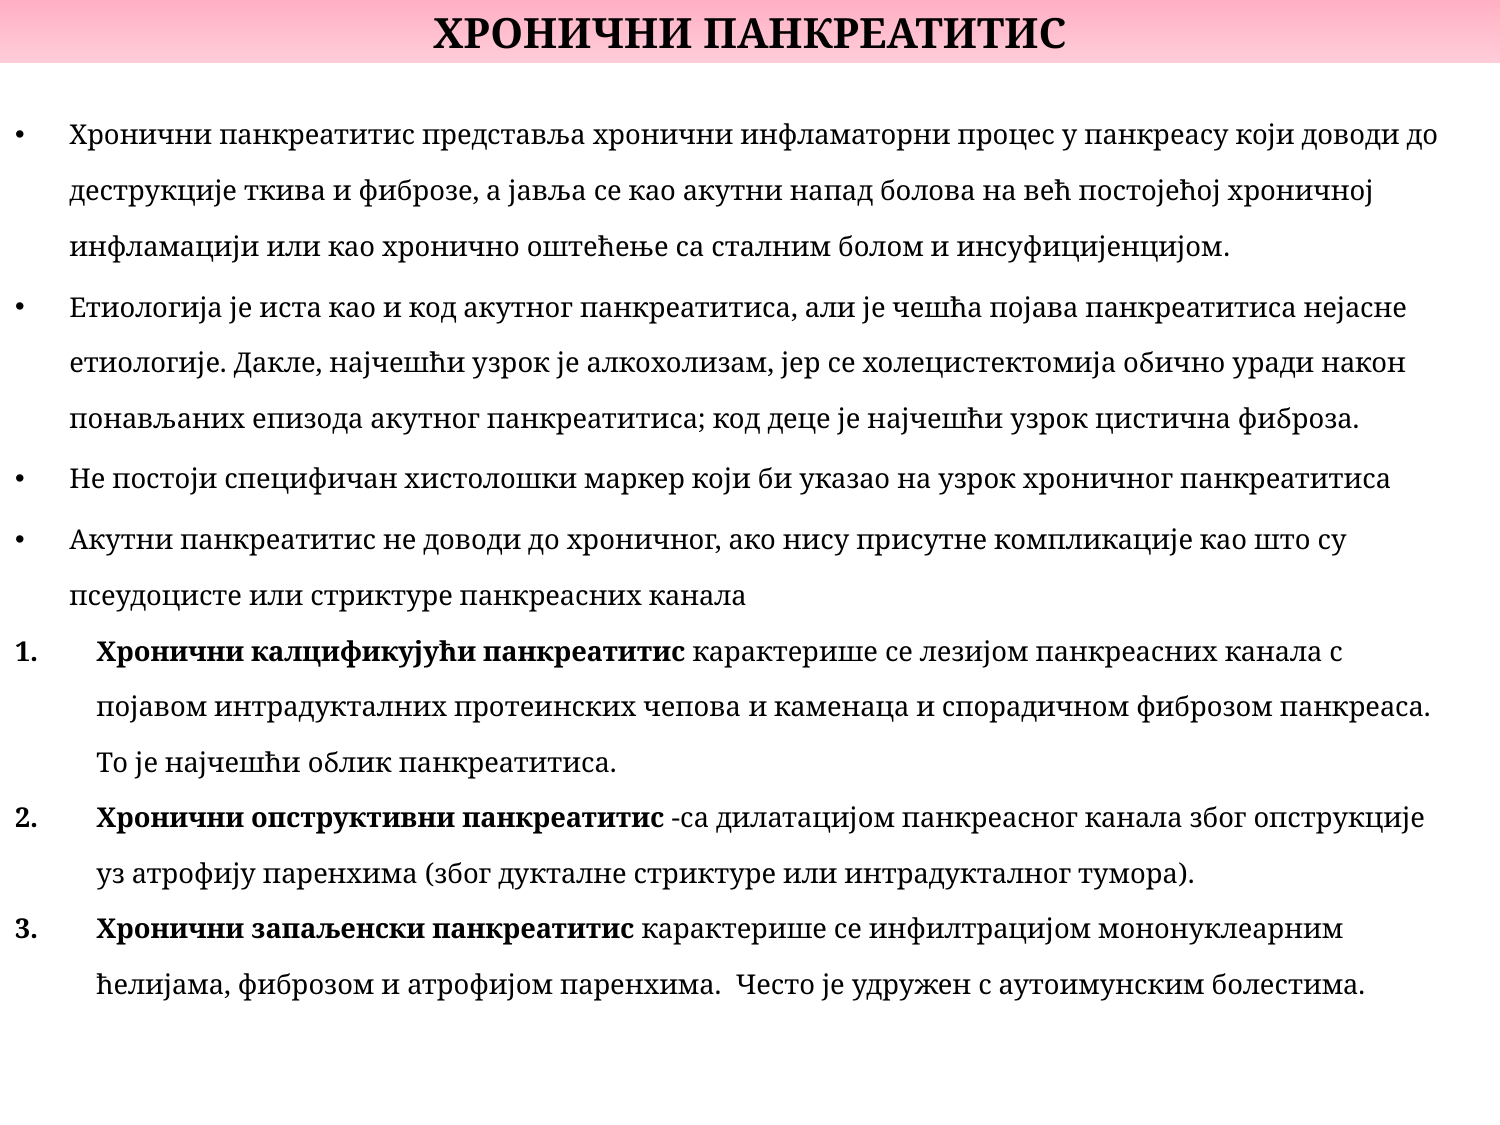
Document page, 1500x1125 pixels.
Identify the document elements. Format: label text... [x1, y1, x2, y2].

list Хронични панкреатитис представља хронични инфламаторни процес у панкреасу који доводи до деструкције ткива и фиброзе, а јавља се као акутни напад болова на већ постојећој хроничној инфламацији или као хронично оштећење са сталним болом и инсуфицијенцијом. Етиологија је иста као и код акутног панкреатитиса, али је чешћа појава панкреатитиса нејасне етиологије. Дакле, најчешћи узрок је алкохолизам, јер се холецистектомија обично уради након понављаних епизода акутног панкреатитиса; код деце је најчешћи узрок цистична фиброза. Не постоји специфичан хистолошки маркер који би указао на узрок хроничног панкреатитиса Акутни панкреатитис не доводи до хроничног, ако нису присутне компликације као што су псеудоцисте или стриктуре панкреасних канала Хронични калцификујући панкреатитис карактерише се лезијом панкреасних канала с појавом интрадукталних протеинских чепова и каменаца и спорадичном фиброзом панкреаса. То је најчешћи облик панкреатитиса. Хронични опструктивни панкреатитис -са дилатацијом панкреасног канала због опструкције уз атрофију паренхима (због дукталне стриктуре или интрадукталног тумора). Хронични запаљенски панкреатитис карактерише се инфилтрацијом мононуклеарним ћелијама, фиброзом и атрофијом паренхима. Често је удружен с аутоимунским болестима. [0, 87, 1475, 1125]
text_box ХРОНИЧНИ ПАНКРЕАТИТИС [0, 0, 1500, 63]
